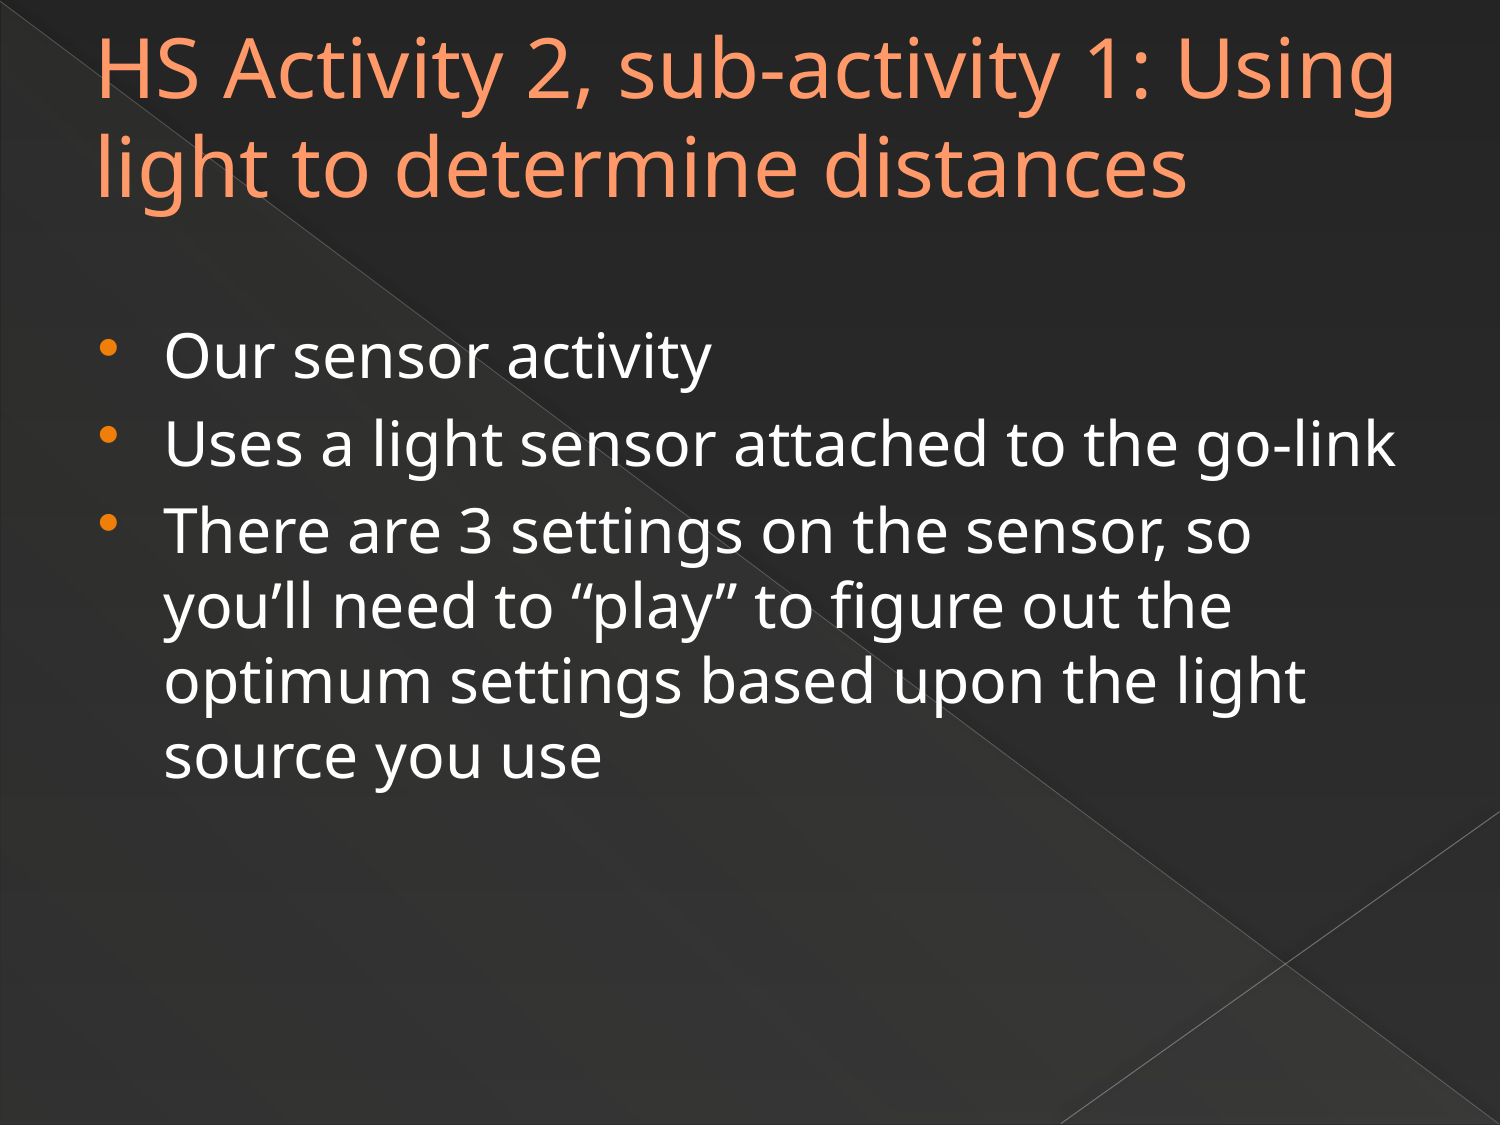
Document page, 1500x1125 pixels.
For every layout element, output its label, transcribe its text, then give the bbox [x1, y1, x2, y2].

title HS Activity 2, sub-activity 1: Using light to determine distances [0, 0, 1500, 230]
list Our sensor activity Uses a light sensor attached to the go-link There are 3 settings on the sensor, so you’ll need to “play” to figure out the optimum settings based upon the light source you use [75, 308, 1425, 1059]
